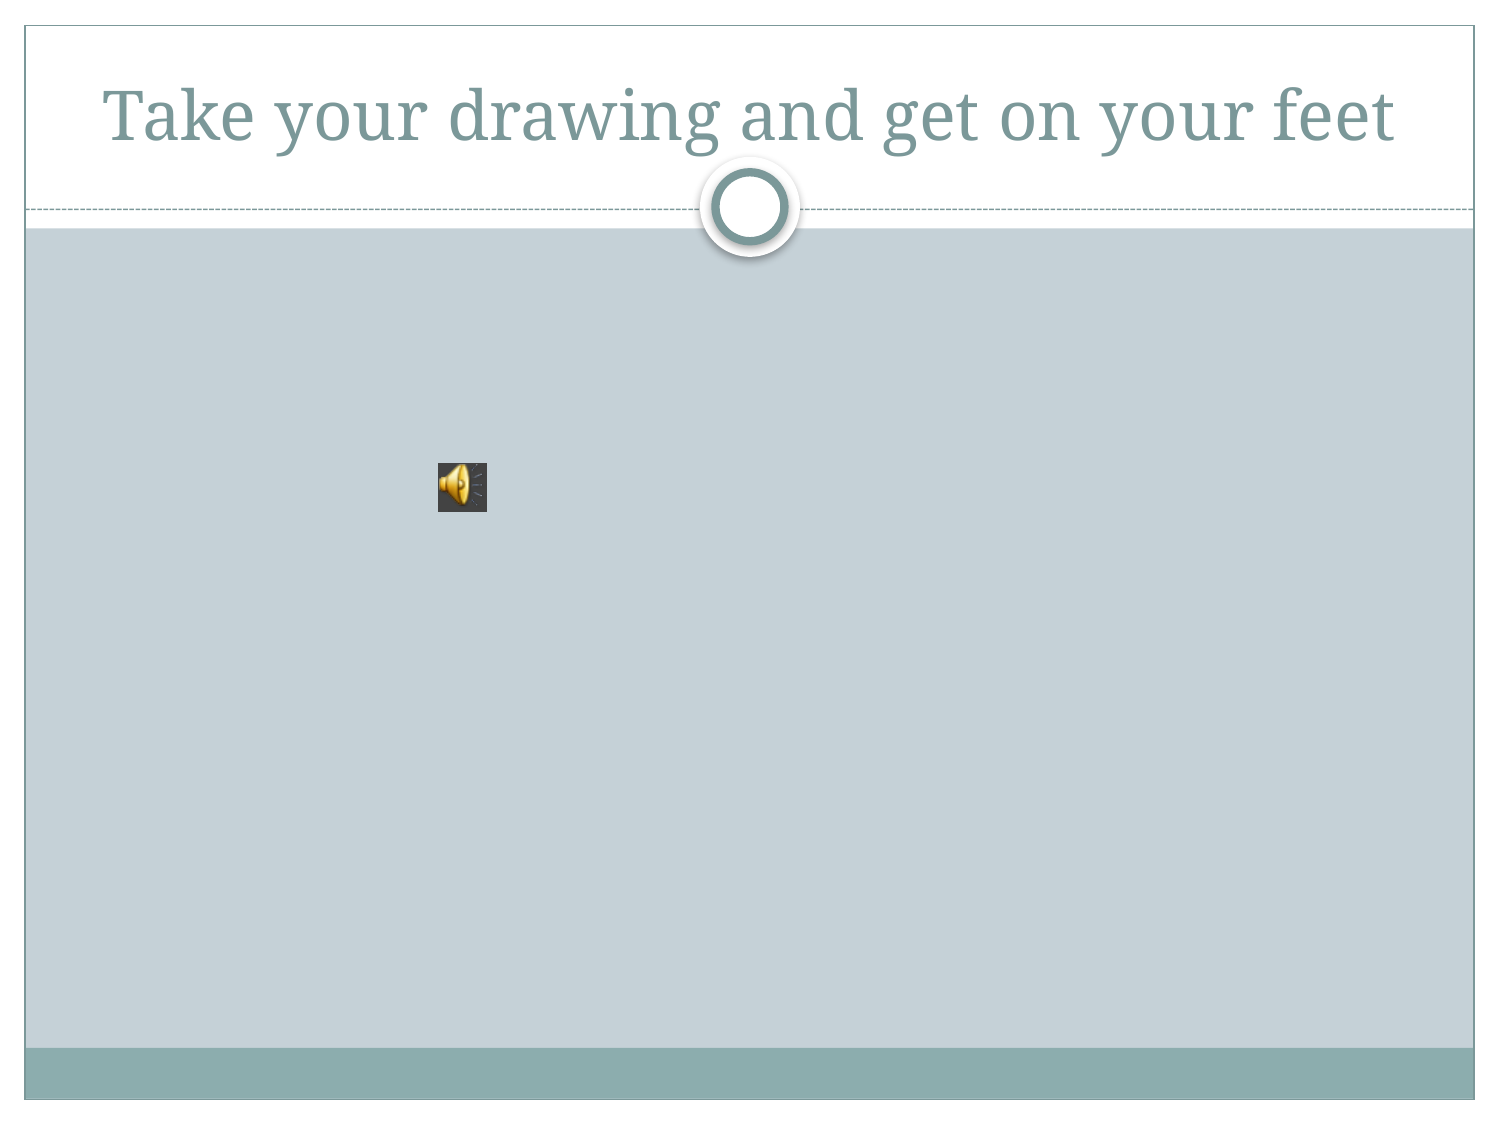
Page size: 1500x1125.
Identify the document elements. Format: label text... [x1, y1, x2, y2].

title Take your drawing and get on your feet [49, 37, 1450, 162]
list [437, 462, 488, 513]
